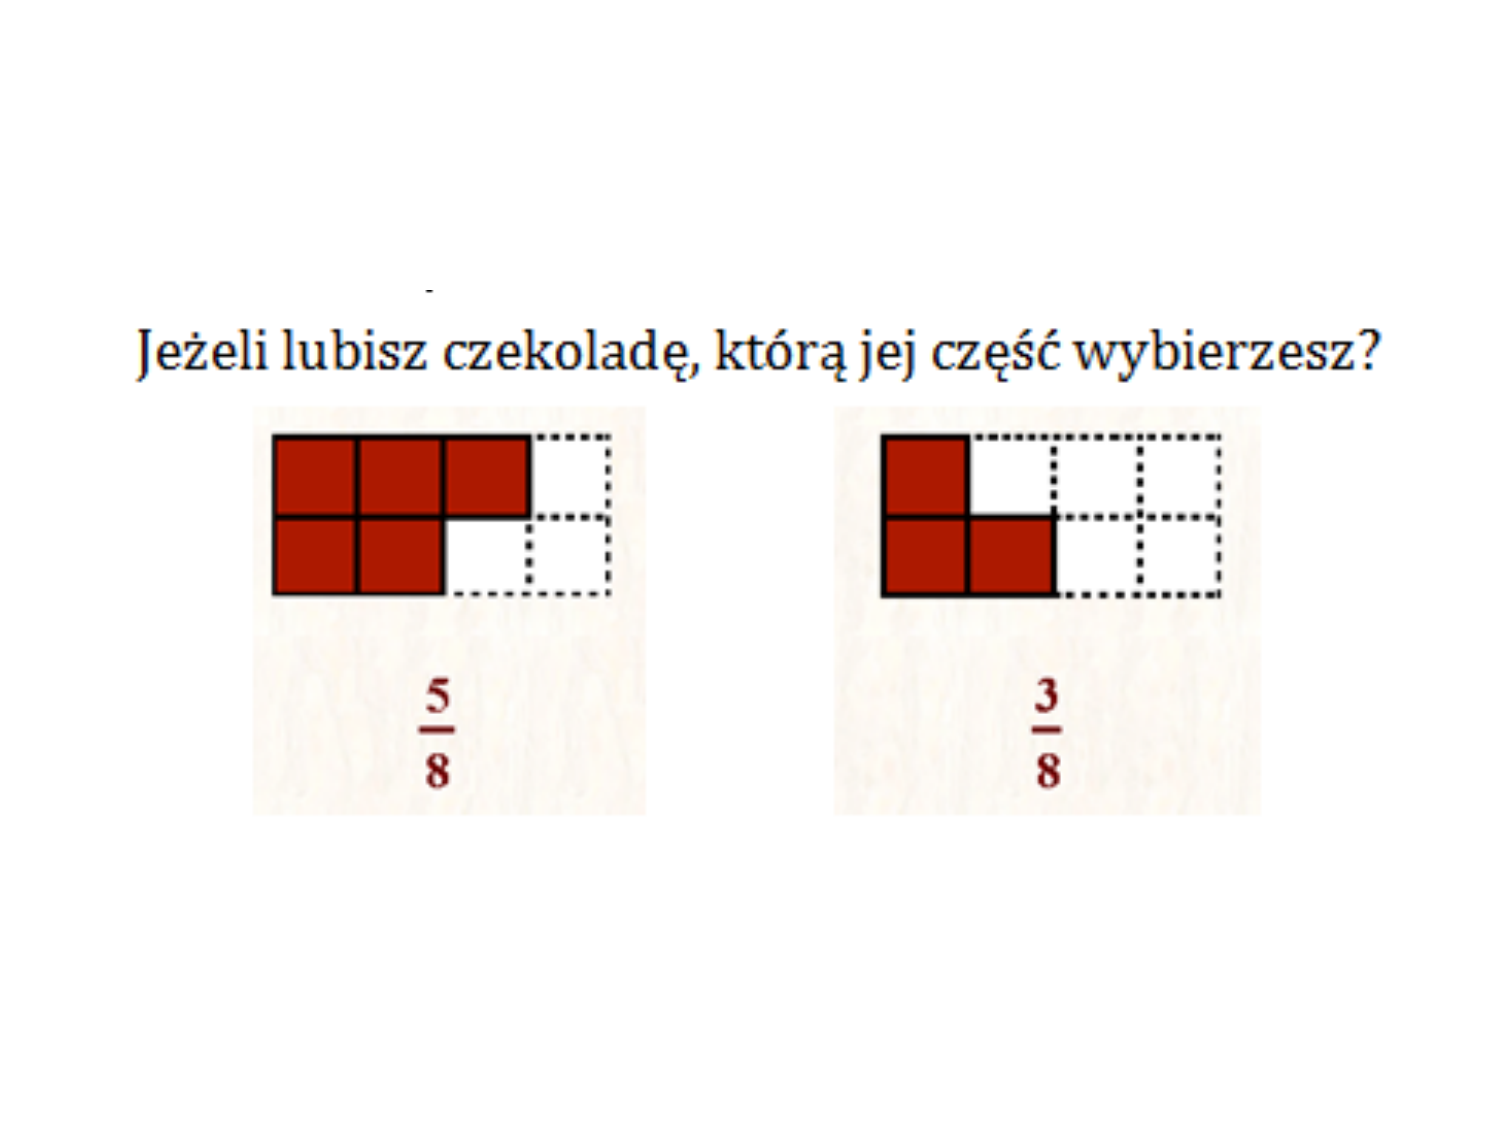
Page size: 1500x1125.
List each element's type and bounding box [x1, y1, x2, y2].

picture [111, 290, 1436, 845]
